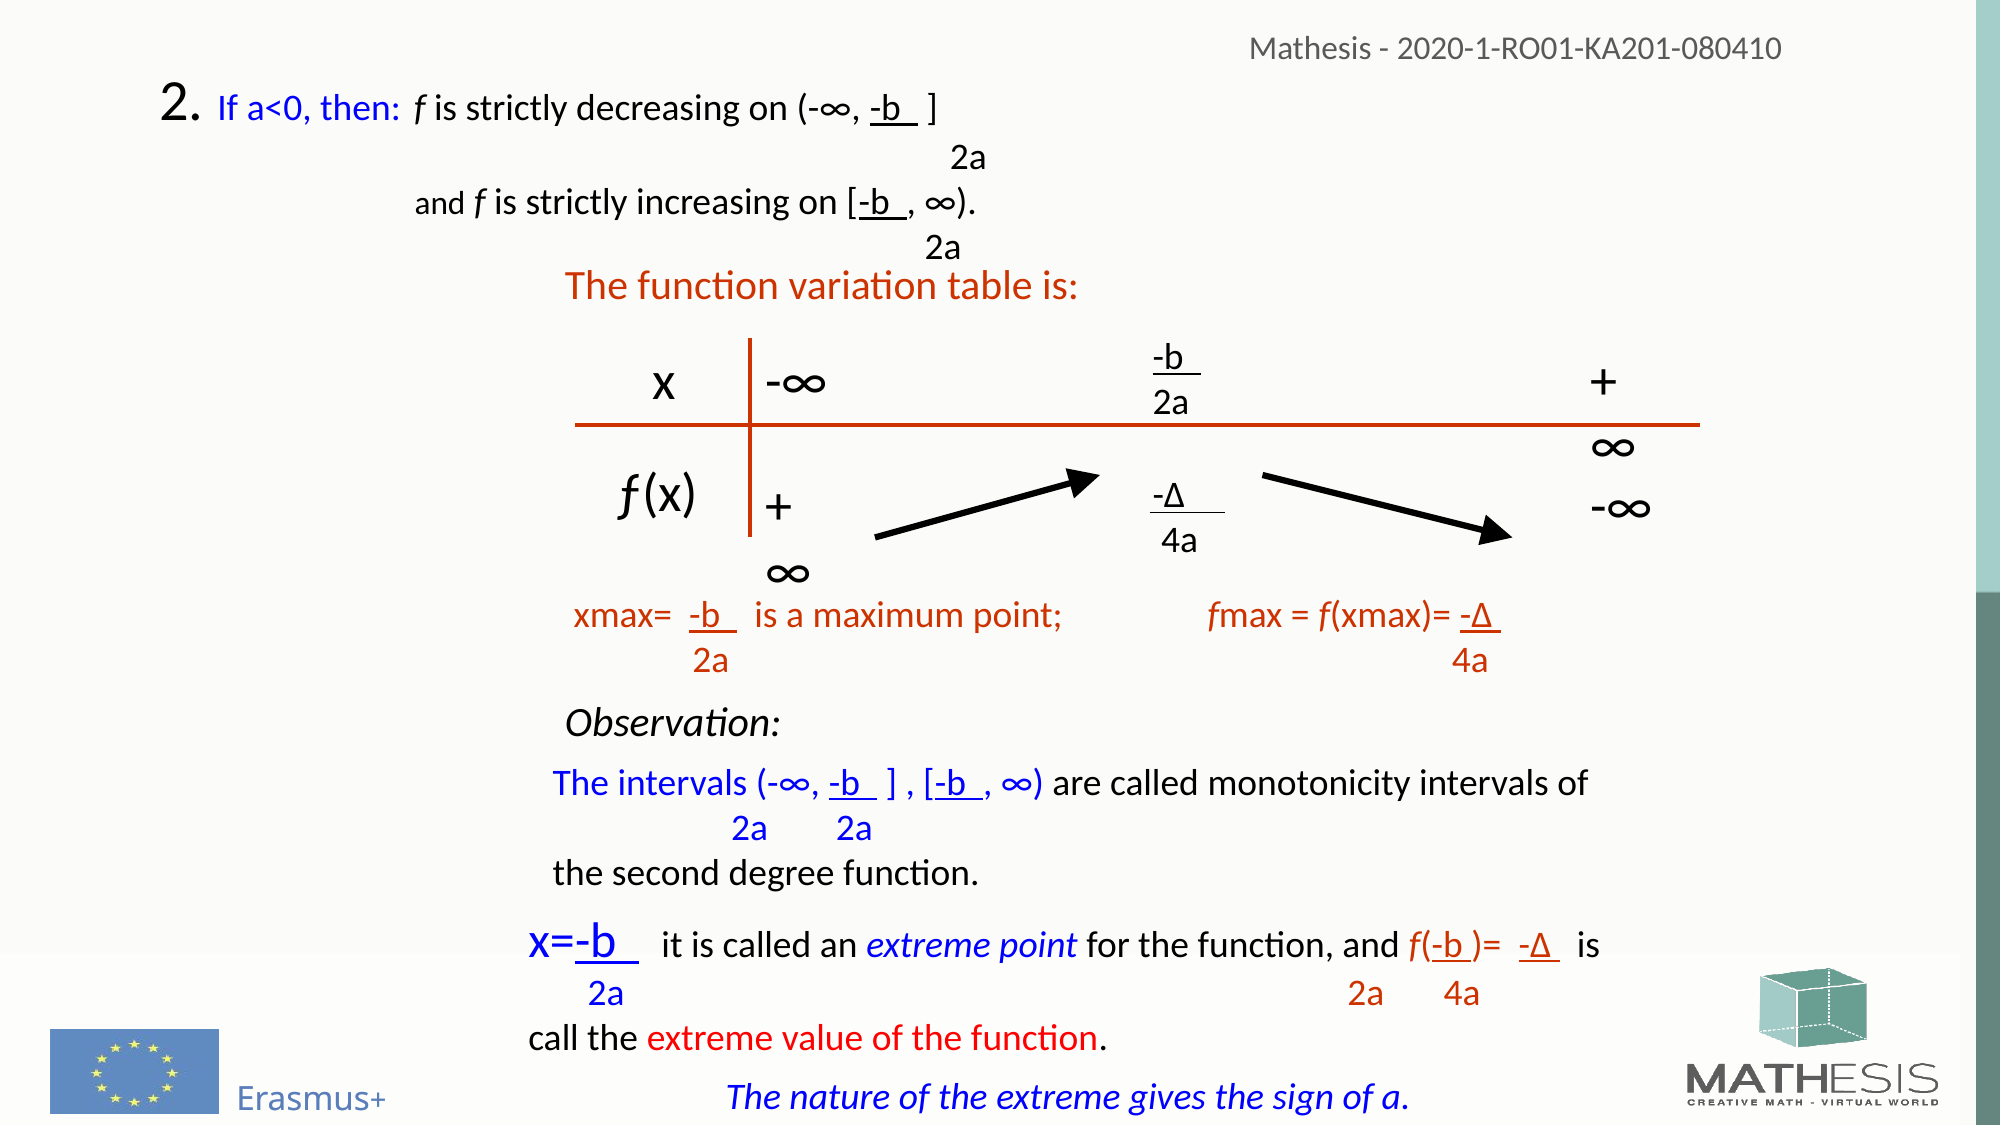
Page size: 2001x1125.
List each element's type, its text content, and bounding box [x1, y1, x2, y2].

text_box The intervals (-∞, -b ] , [-b , ∞) are called monotonicity intervals of 2a 2a the second degree function. [537, 749, 1677, 899]
text_box +∞ [1574, 337, 1677, 418]
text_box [874, 474, 1101, 538]
text_box Observation: [549, 687, 859, 749]
text_box -∞ [1574, 462, 1677, 537]
text_box Δ>0 [50, 1029, 219, 1114]
text_box -b 2a [1137, 324, 1236, 424]
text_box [1137, 462, 1262, 568]
text_box The nature of the extreme gives the sign of a. [513, 1064, 1624, 1125]
text_box -∞ [751, 337, 852, 418]
text_box +∞ [754, 462, 852, 537]
text_box ƒ(x) [599, 449, 734, 531]
text_box xmax= -b is a maximum point; fmax = f(xmax)= -Δ 2a 4a [549, 537, 1713, 733]
text_box x [637, 337, 700, 418]
text_box Δ>0 [1976, 0, 2000, 1125]
text_box 2. If a<0, then: f is strictly decreasing on (-∞, -b ] 2a and f is strictly increasing on [-b , ∞). 2a [144, 54, 1255, 275]
text_box The function variation table is: [549, 249, 1182, 315]
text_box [1262, 474, 1513, 538]
text_box Δ>0 [1664, 928, 1961, 1125]
text_box x=-b it is called an extreme point for the function, and f(-b )= -Δ is 2a 2a 4a call the extreme value of the function. [513, 899, 1750, 1066]
